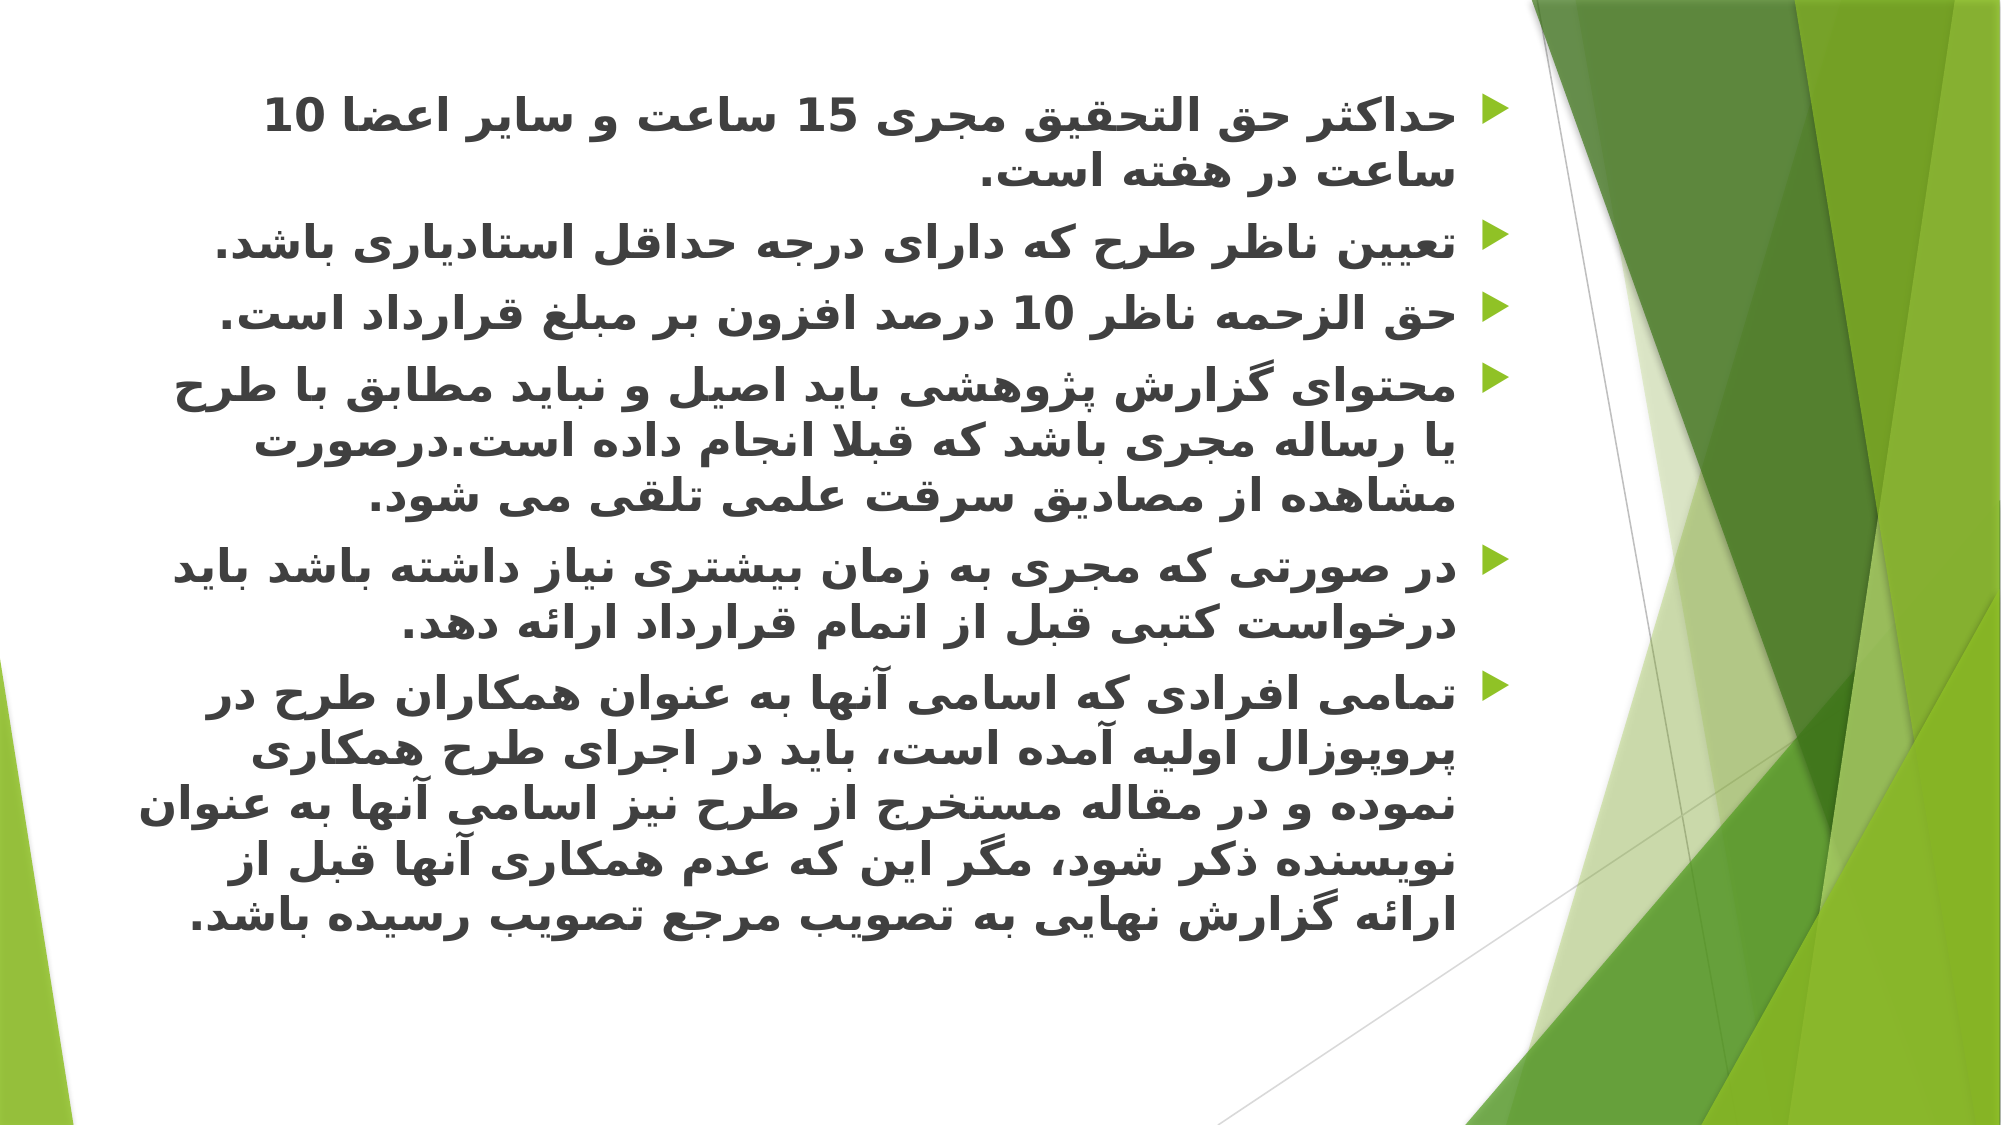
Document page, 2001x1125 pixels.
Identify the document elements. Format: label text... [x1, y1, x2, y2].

list حداکثر حق التحقیق مجری 15 ساعت و سایر اعضا 10 ساعت در هفته است. تعیین ناظر طرح که دارای درجه حداقل استادیاری باشد. حق الزحمه ناظر 10 درصد افزون بر مبلغ قرارداد است. محتوای گزارش پژوهشی باید اصیل و نباید مطابق با طرح یا رساله مجری باشد که قبلا انجام داده است.درصورت مشاهده از مصادیق سرقت علمی تلقی می شود. در صورتی که مجری به زمان بیشتری نیاز داشته باشد باید درخواست کتبی قبل از اتمام قرارداد ارائه دهد. تمامی افرادی که اسامی آنها به عنوان همكاران طرح در پروپوزال اولیه آمده است، باید در اجرای طرح همکاری نموده و در مقاله مستخرج از طرح نیز اسامی آنها به عنوان نویسنده ذکر شود، مگر این که عدم همکاری آنها قبل از ارائه گزارش نهایی به تصویب مرجع تصویب رسیده باشد. [111, 78, 1522, 992]
